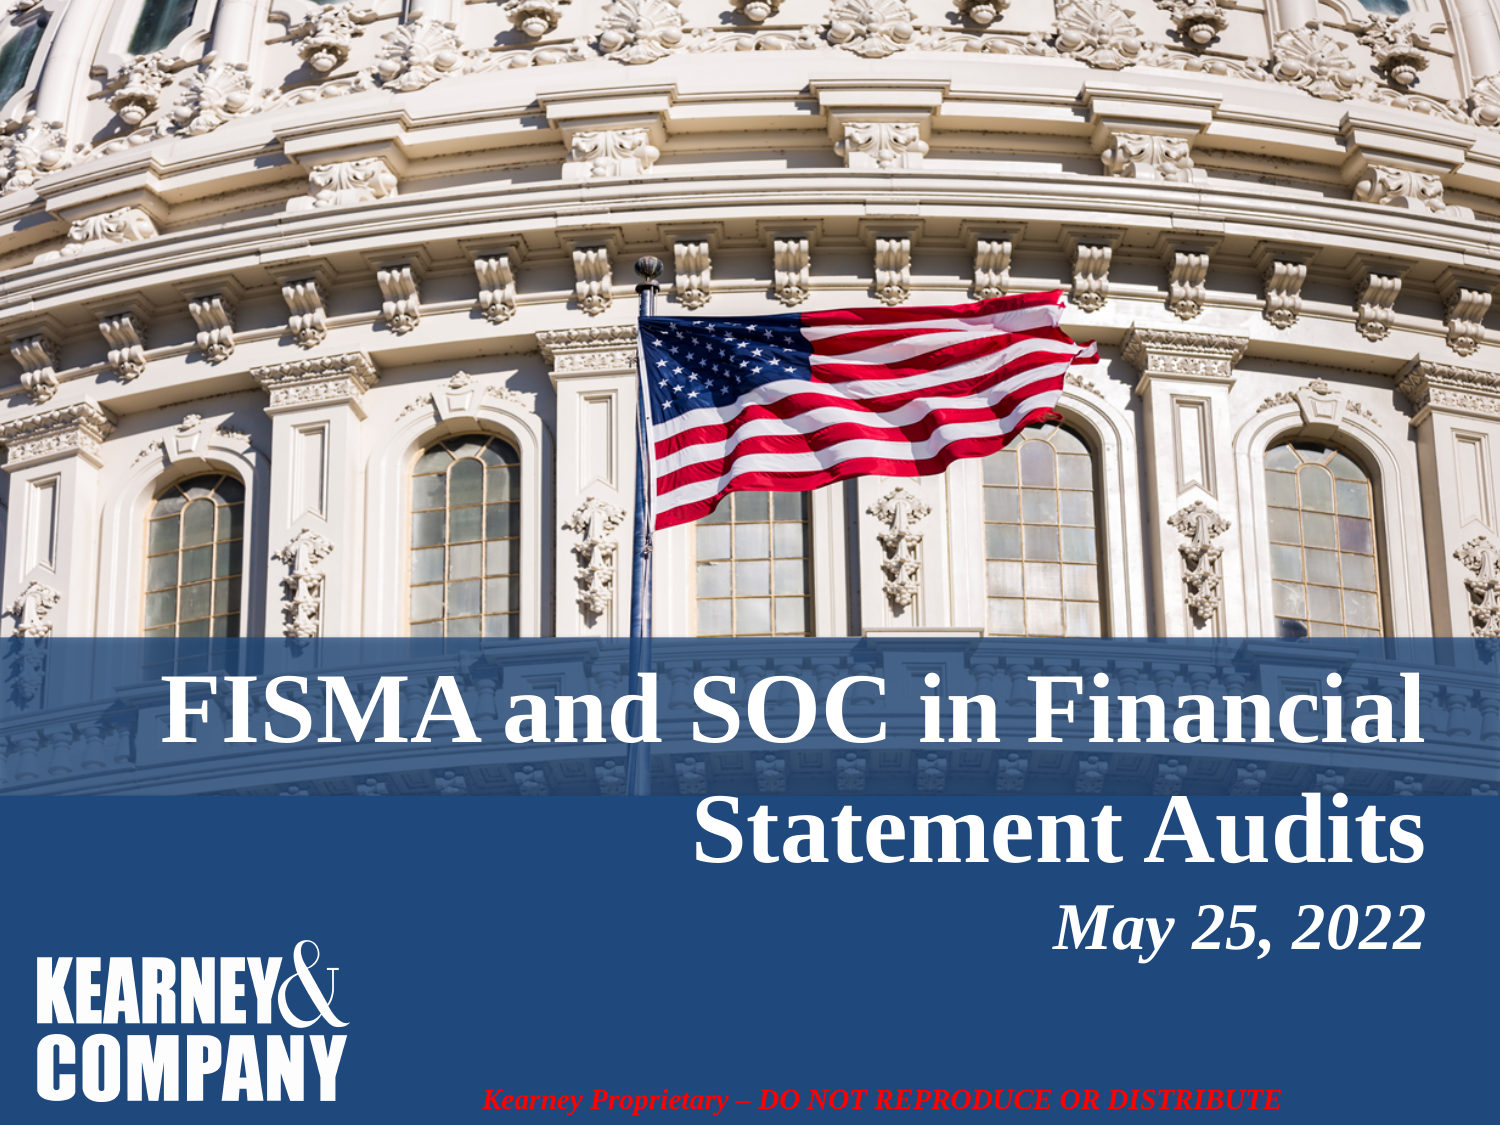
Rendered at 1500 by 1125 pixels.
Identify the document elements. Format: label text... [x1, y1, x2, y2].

title FISMA and SOC in Financial Statement Audits [101, 699, 1443, 825]
subtitle May 25, 2022 [451, 875, 1443, 986]
picture [37, 940, 350, 1102]
picture [0, 0, 1500, 637]
